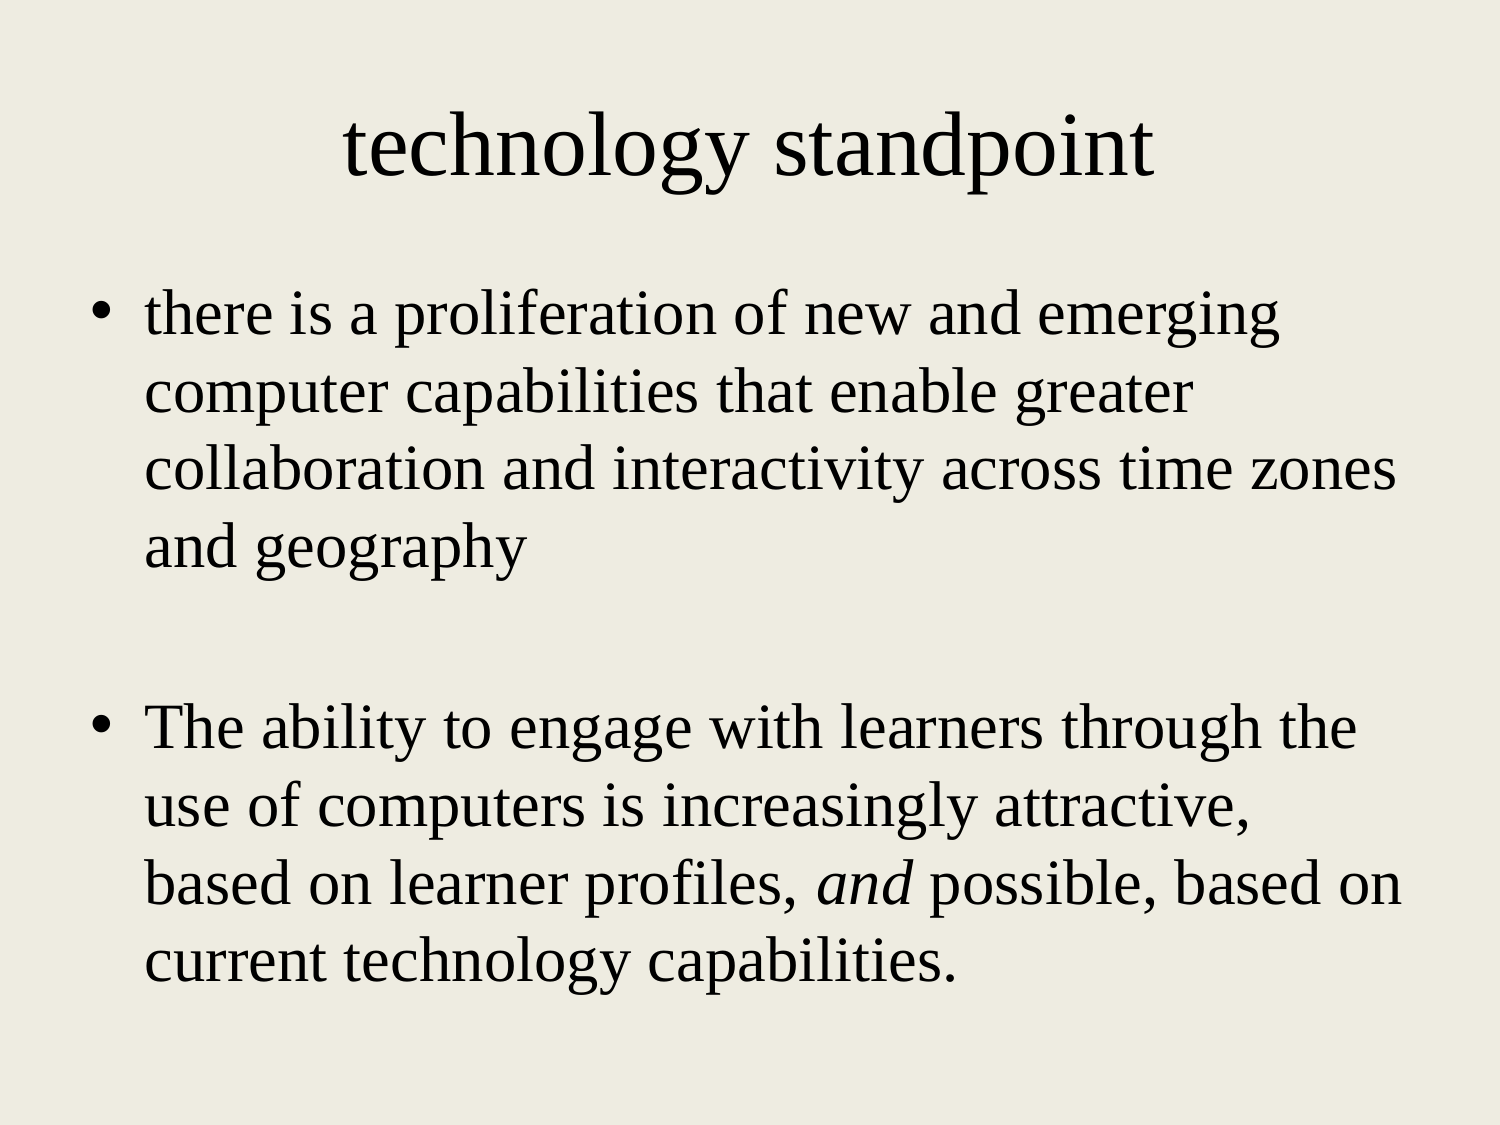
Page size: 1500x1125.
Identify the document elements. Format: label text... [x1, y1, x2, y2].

title technology standpoint [75, 45, 1425, 233]
list there is a proliferation of new and emerging computer capabilities that enable greater collaboration and interactivity across time zones and geography The ability to engage with learners through the use of computers is increasingly attractive, based on learner profiles, and possible, based on current technology capabilities. [75, 262, 1425, 1005]
